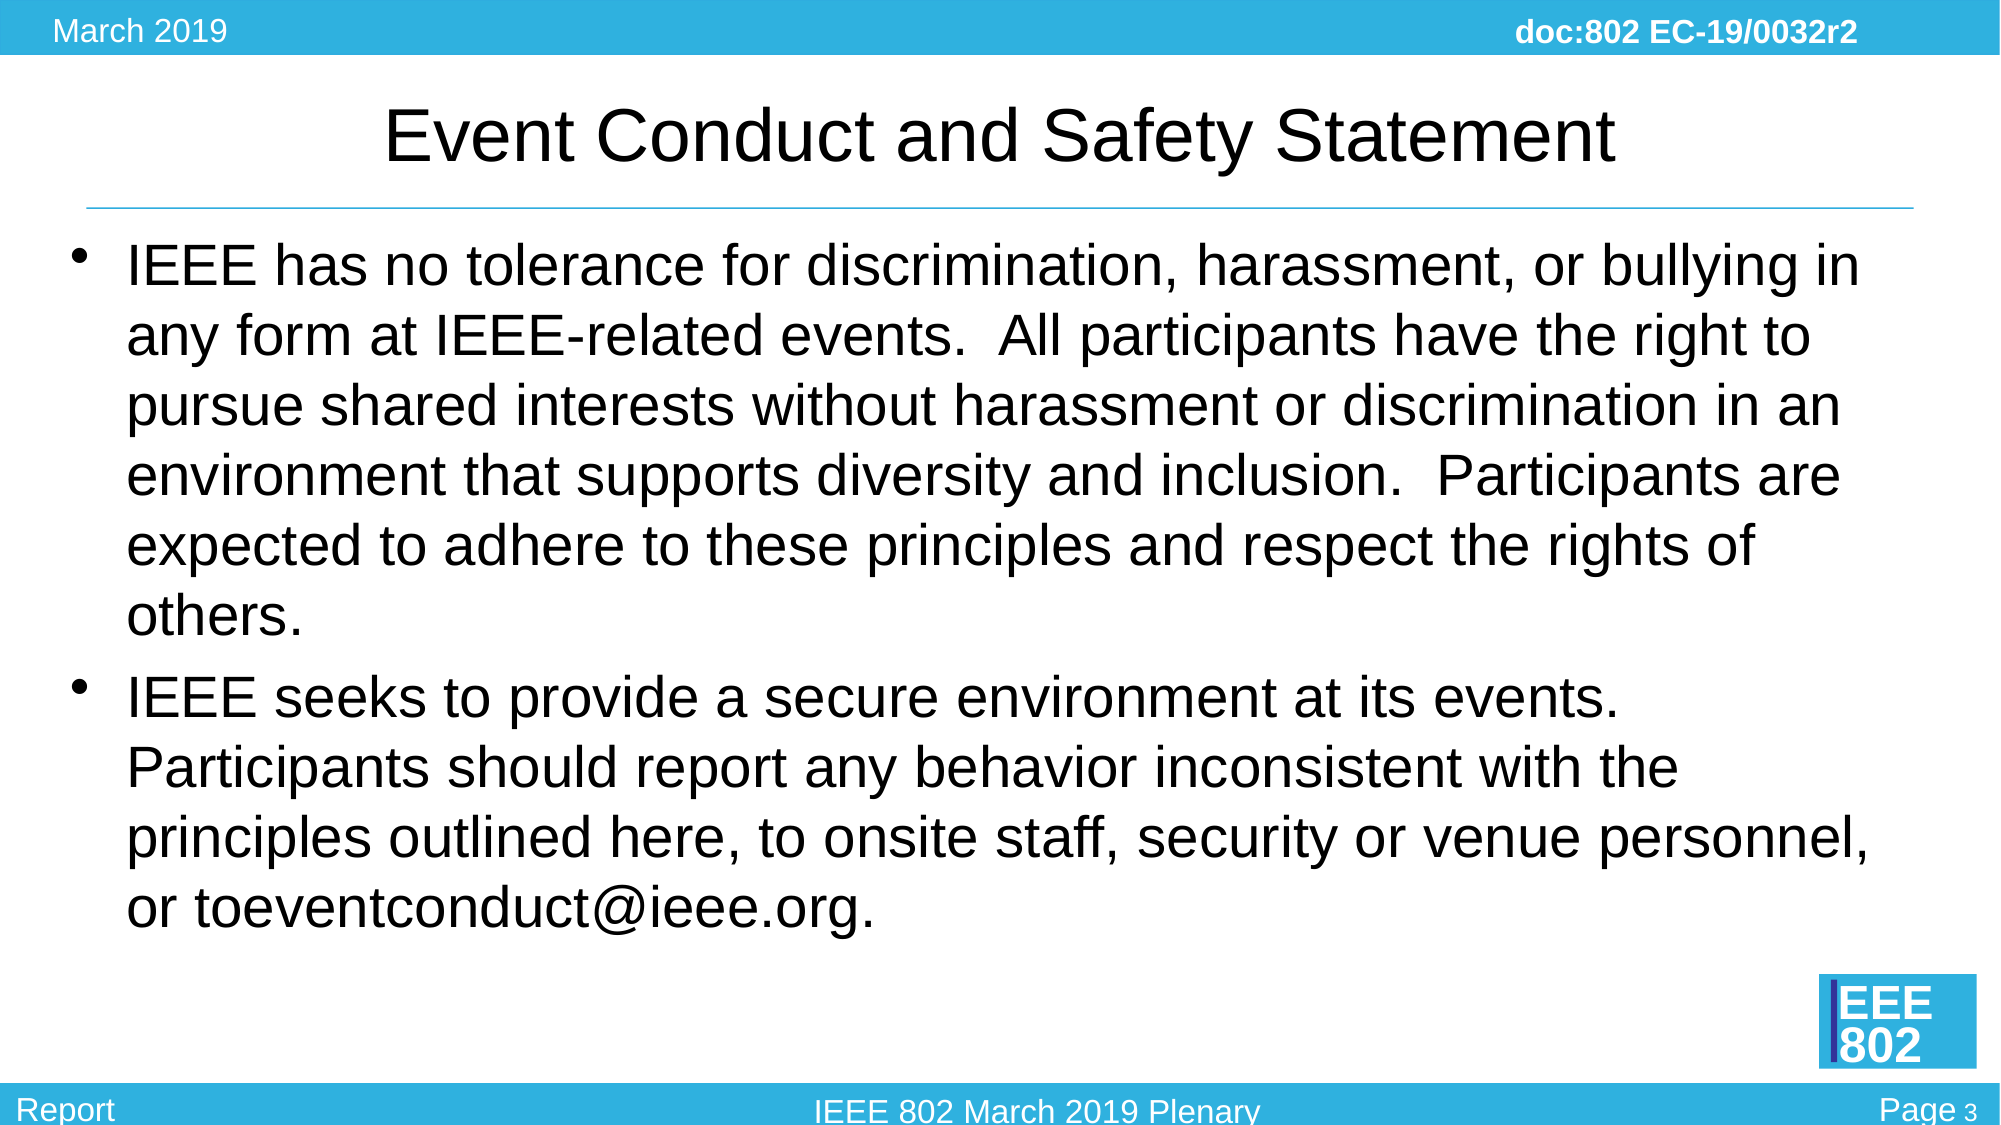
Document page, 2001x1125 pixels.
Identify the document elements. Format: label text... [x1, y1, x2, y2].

title Event Conduct and Safety Statement [99, 66, 1900, 197]
list IEEE has no tolerance for discrimination, harassment, or bullying in any form at IEEE-related events. All participants have the right to pursue shared interests without harassment or discrimination in an environment that supports diversity and inclusion. Participants are expected to adhere to these principles and respect the rights of others. IEEE seeks to provide a secure environment at its events. Participants should report any behavior inconsistent with the principles outlined here, to onsite staff, security or venue personnel, or toeventconduct@ieee.org. [54, 220, 1900, 1059]
